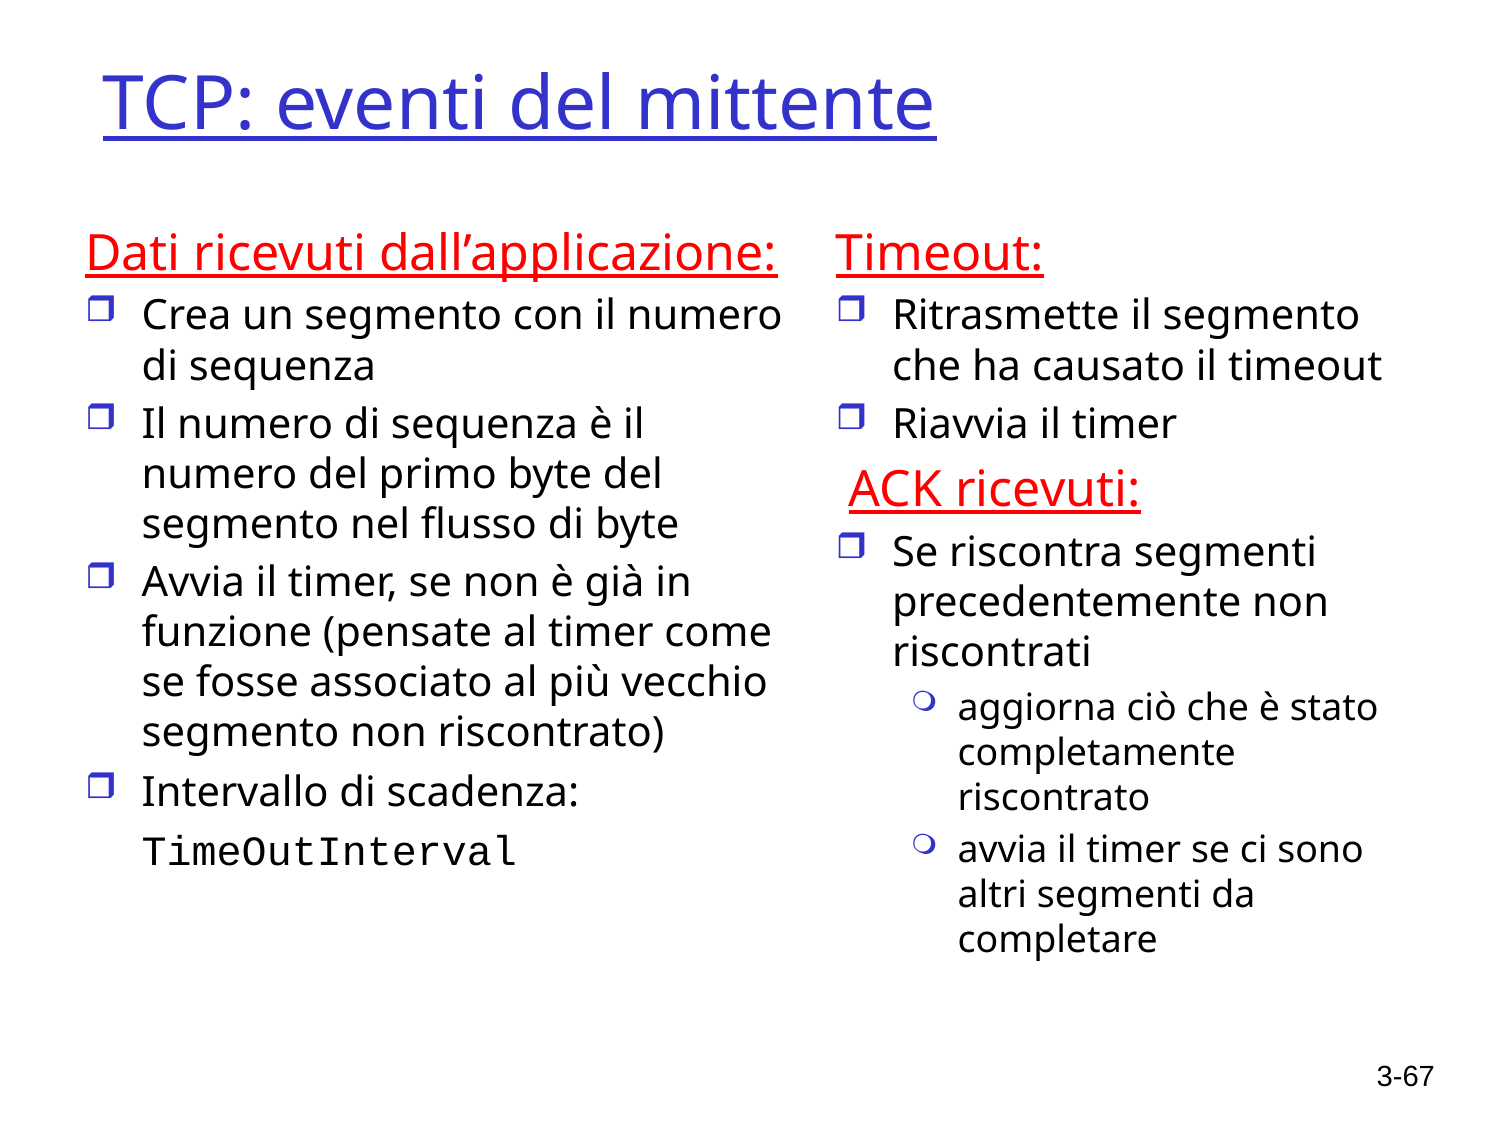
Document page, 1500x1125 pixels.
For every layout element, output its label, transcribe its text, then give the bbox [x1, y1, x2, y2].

list Dati ricevuti dall’applicazione: Crea un segmento con il numero di sequenza Il numero di sequenza è il numero del primo byte del segmento nel flusso di byte Avvia il timer, se non è già in funzione (pensate al timer come se fosse associato al più vecchio segmento non riscontrato) Intervallo di scadenza: TimeOutInterval [85, 212, 792, 976]
slide_number 3-67 [1338, 1049, 1451, 1125]
list Timeout: Ritrasmette il segmento che ha causato il timeout Riavvia il timer ACK ricevuti: Se riscontra segmenti precedentemente non riscontrati aggiorna ciò che è stato completamente riscontrato avvia il timer se ci sono altri segmenti da completare [820, 212, 1446, 1022]
title TCP: eventi del mittente [87, 18, 1426, 182]
